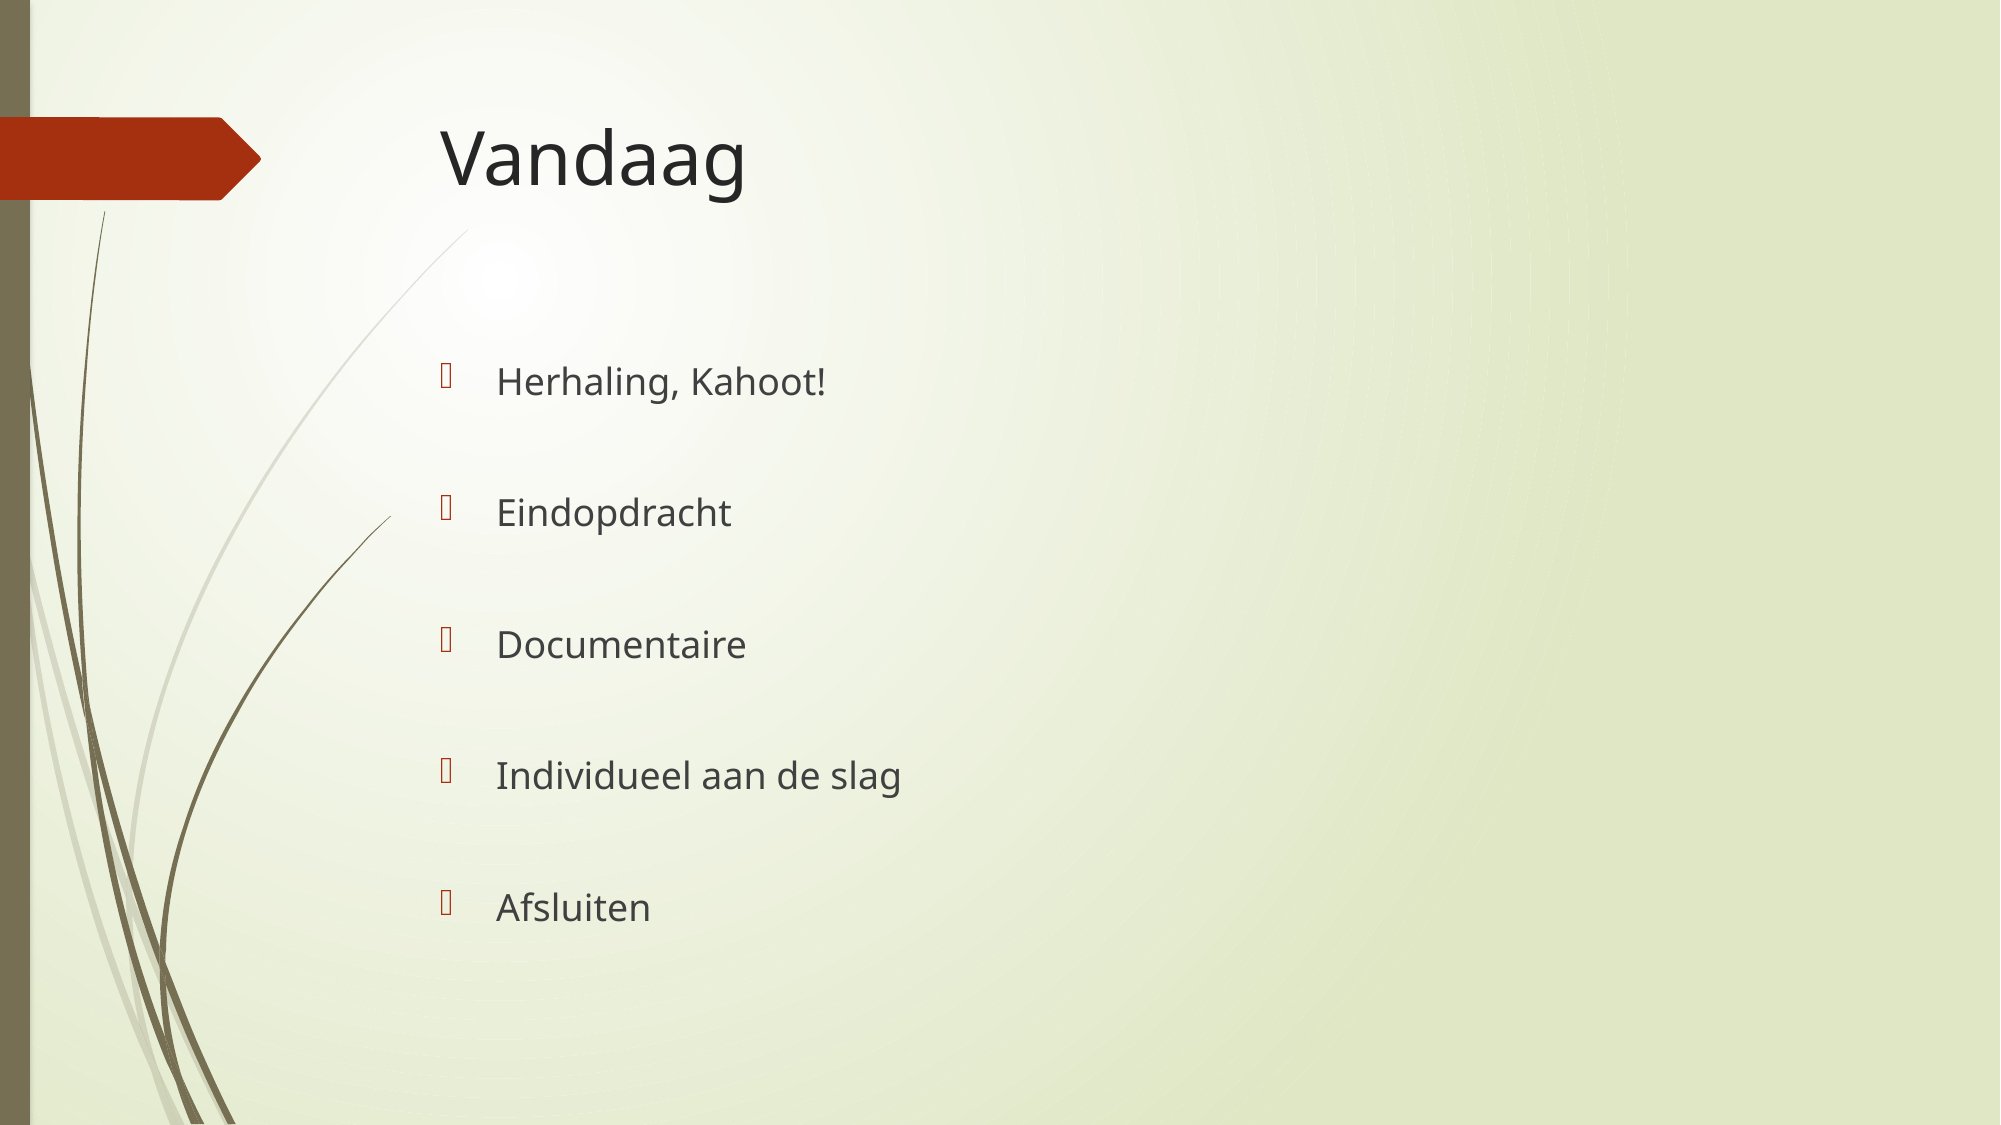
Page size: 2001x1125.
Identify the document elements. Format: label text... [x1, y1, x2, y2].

list Herhaling, Kahoot! Eindopdracht Documentaire Individueel aan de slag Afsluiten [424, 350, 1888, 970]
title Vandaag [425, 102, 1888, 313]
